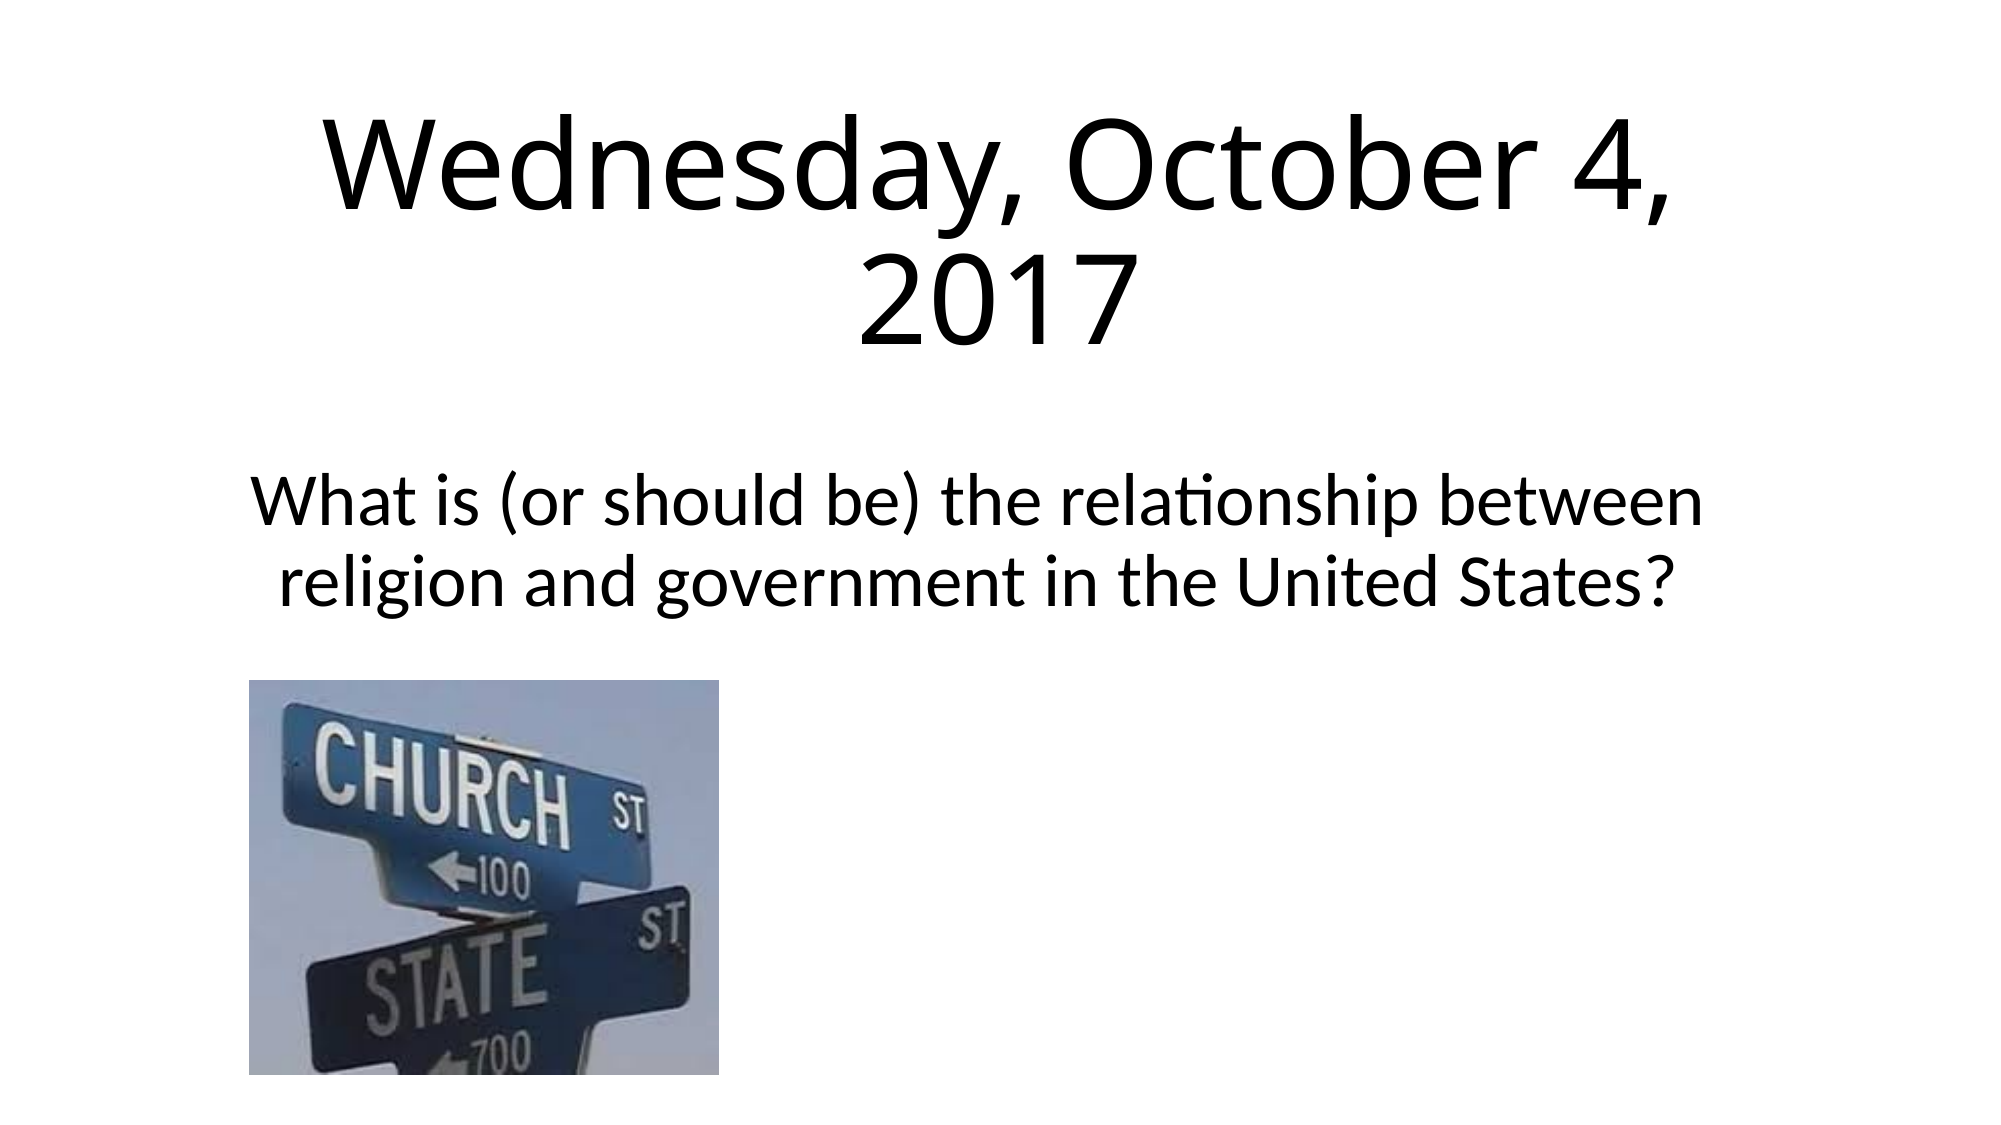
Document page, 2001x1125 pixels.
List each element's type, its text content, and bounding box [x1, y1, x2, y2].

title Wednesday, October 4, 2017 [249, 181, 1750, 379]
subtitle What is (or should be) the relationship between religion and government in the United States? [228, 453, 1729, 726]
picture [249, 680, 719, 1075]
